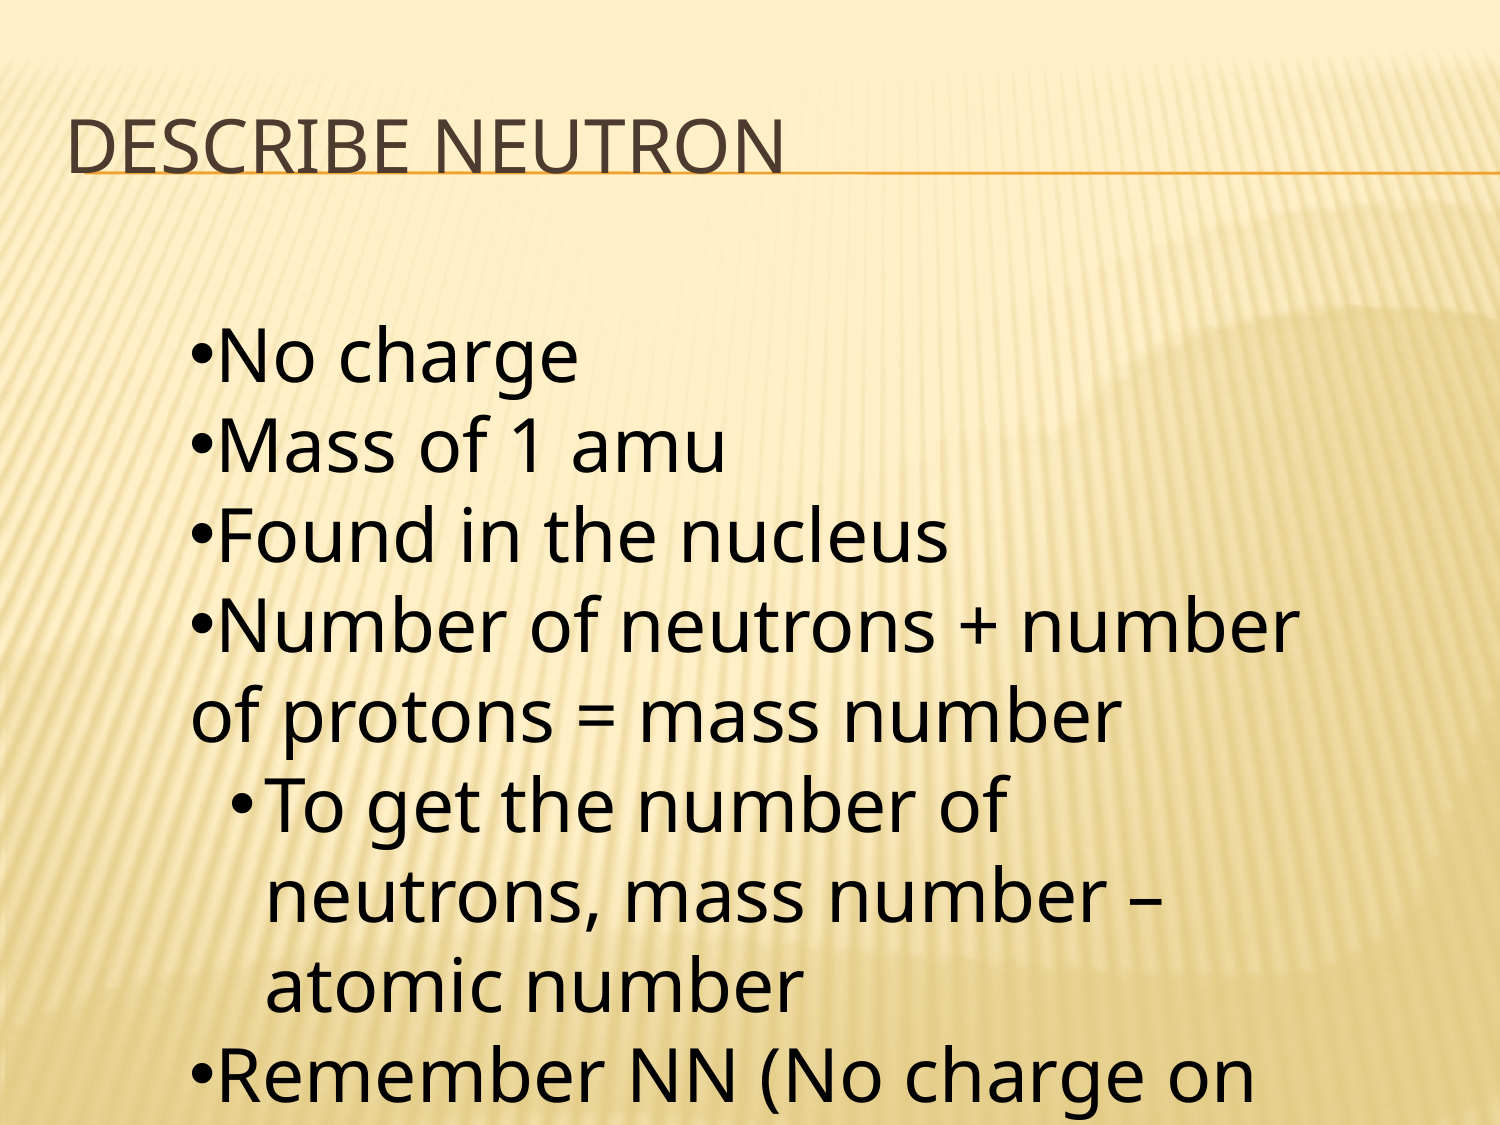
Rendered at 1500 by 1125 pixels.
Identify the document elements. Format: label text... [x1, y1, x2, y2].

text_box No charge Mass of 1 amu Found in the nucleus Number of neutrons + number of protons = mass number To get the number of neutrons, mass number – atomic number Remember NN (No charge on Neutrons) [174, 299, 1375, 1125]
title Describe Neutron [49, 75, 1475, 213]
